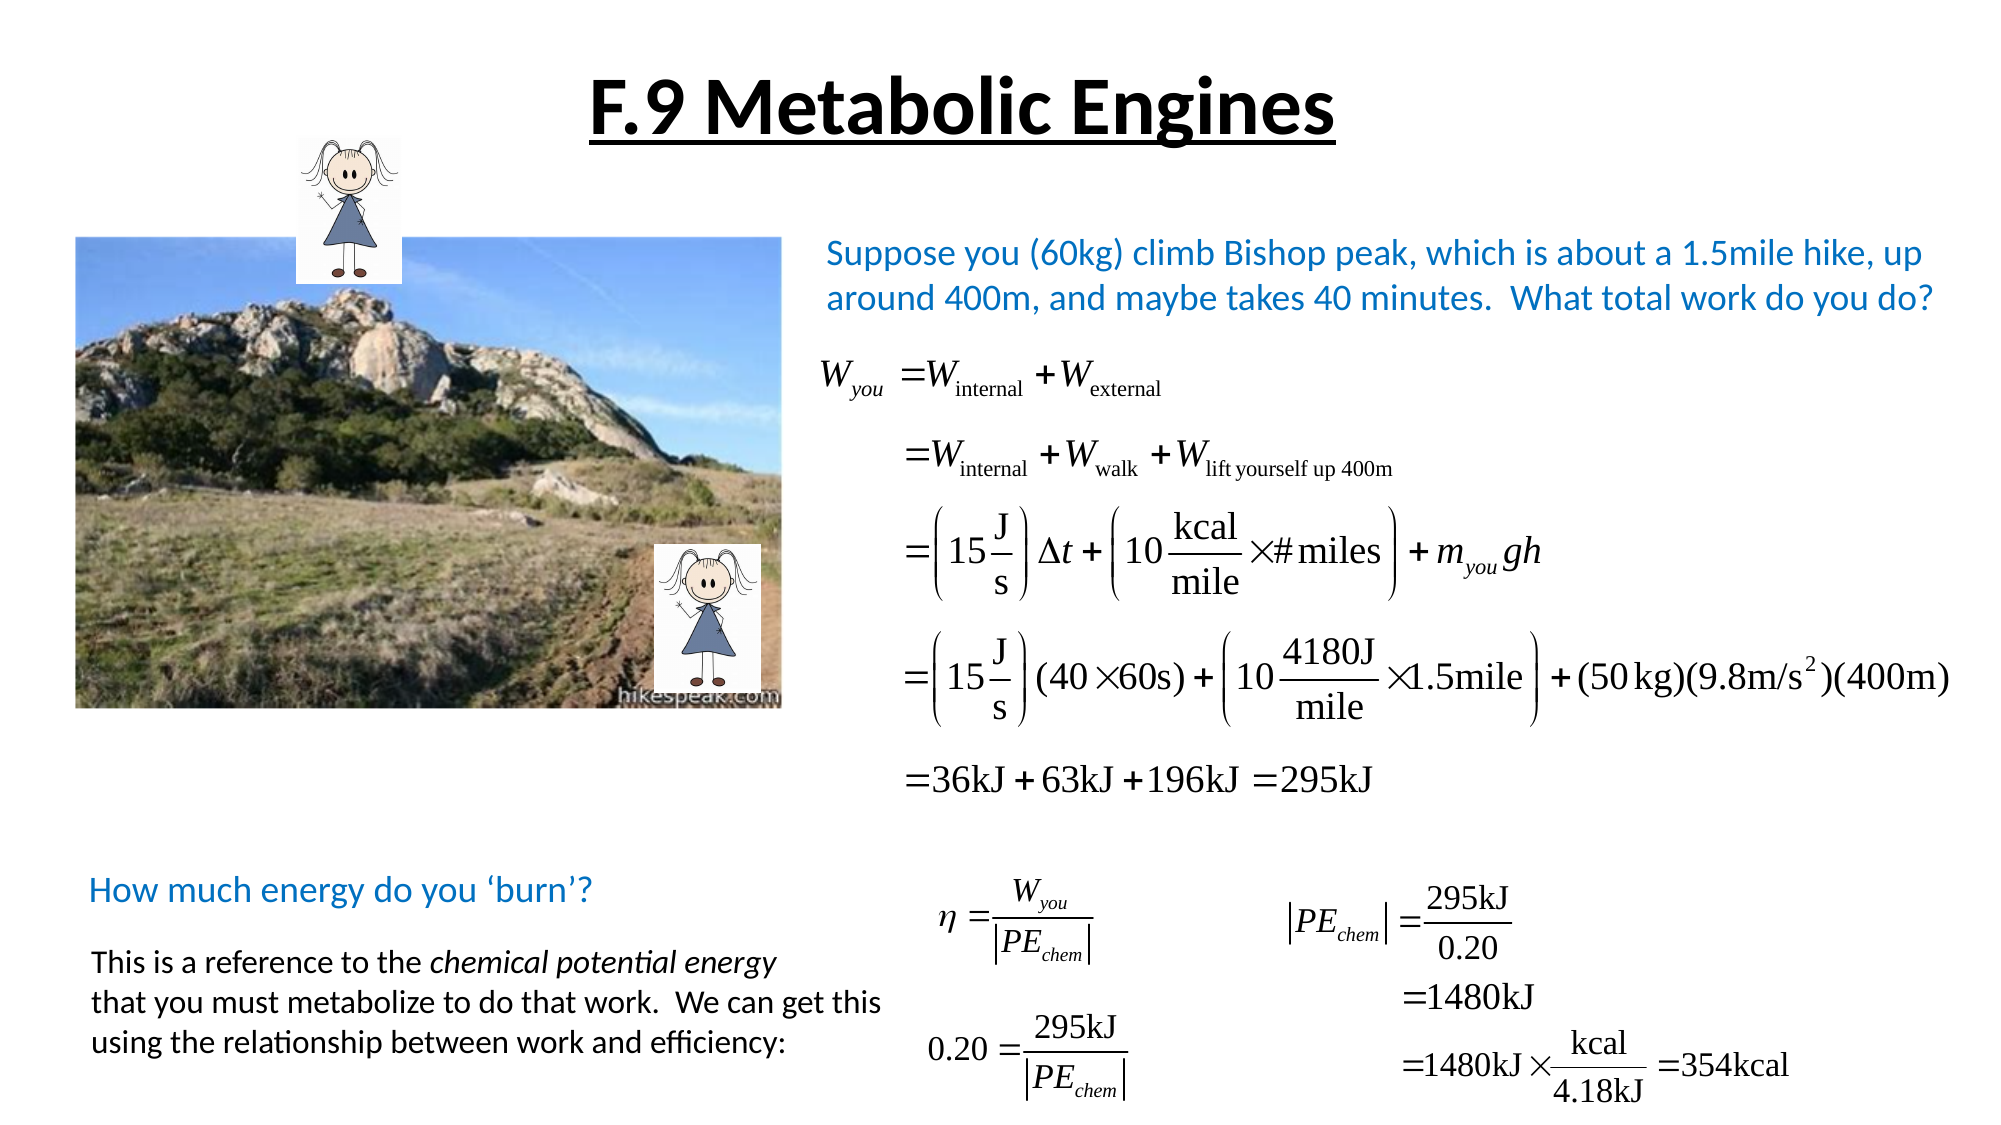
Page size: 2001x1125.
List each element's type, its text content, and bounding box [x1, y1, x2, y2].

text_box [895, 624, 1959, 735]
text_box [1394, 974, 1543, 1019]
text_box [896, 498, 1551, 610]
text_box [896, 427, 1401, 490]
text_box F.9 Metabolic Engines [574, 55, 1543, 163]
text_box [922, 1005, 1135, 1108]
text_box Suppose you (60kg) climb Bishop peak, which is about a 1.5mile hike, up around 400m, and maybe takes 40 minutes. What total work do you do? [811, 220, 1951, 326]
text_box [816, 347, 1171, 410]
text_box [896, 756, 1381, 803]
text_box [934, 867, 1100, 972]
text_box This is a reference to the chemical potential energy that you must metabolize to do that work. We can get this using the relationship between work and efficiency: [76, 933, 906, 1068]
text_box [1283, 876, 1518, 967]
picture [71, 135, 788, 718]
text_box How much energy do you ‘burn’? [74, 857, 610, 918]
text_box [1394, 1021, 1796, 1111]
